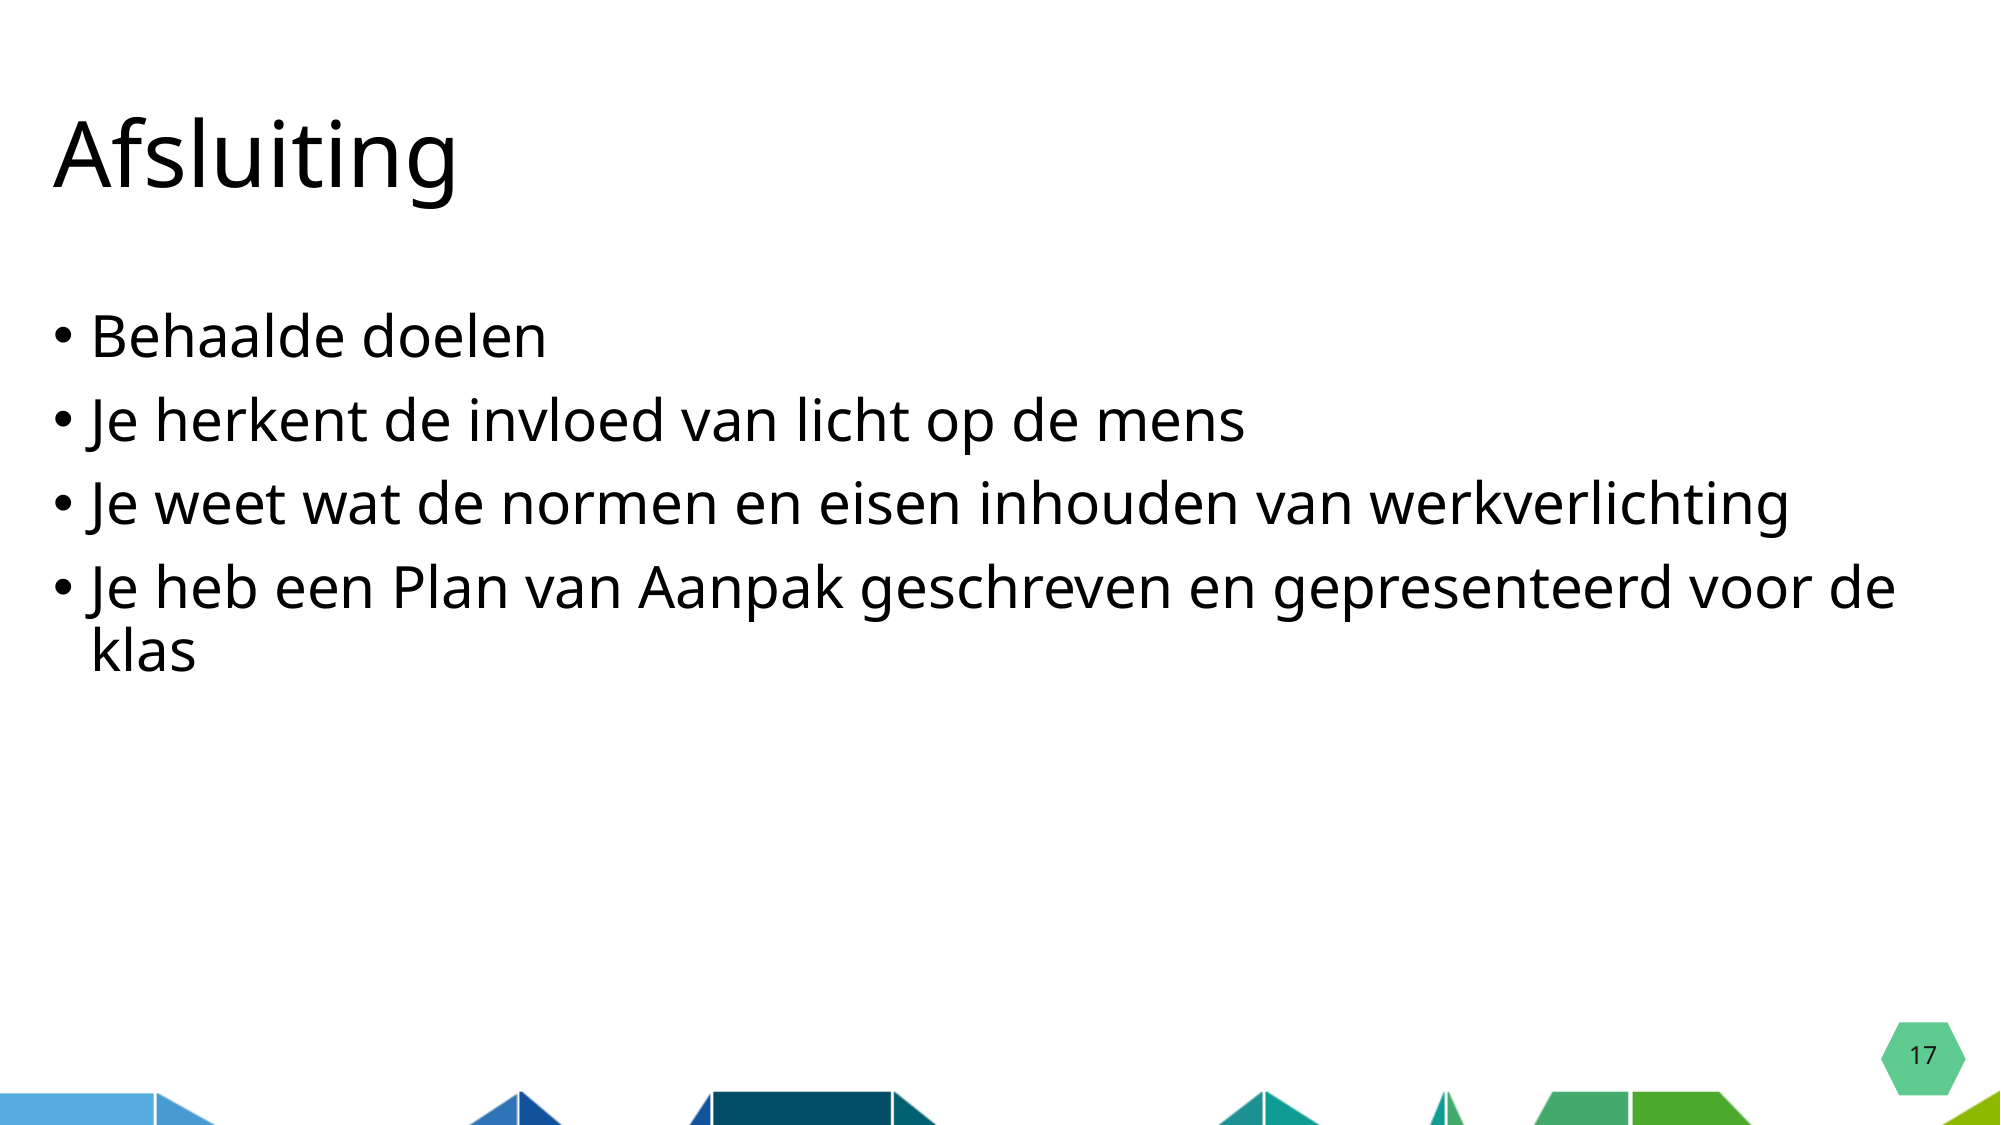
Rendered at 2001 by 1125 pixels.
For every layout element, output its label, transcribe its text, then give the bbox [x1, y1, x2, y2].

picture [0, 1086, 2000, 1125]
title Afsluiting [38, 38, 1962, 278]
slide_number 17 [1884, 1026, 1962, 1087]
list Behaalde doelen Je herkent de invloed van licht op de mens Je weet wat de normen en eisen inhouden van werkverlichting Je heb een Plan van Aanpak geschreven en gepresenteerd voor de klas [38, 299, 1962, 1014]
